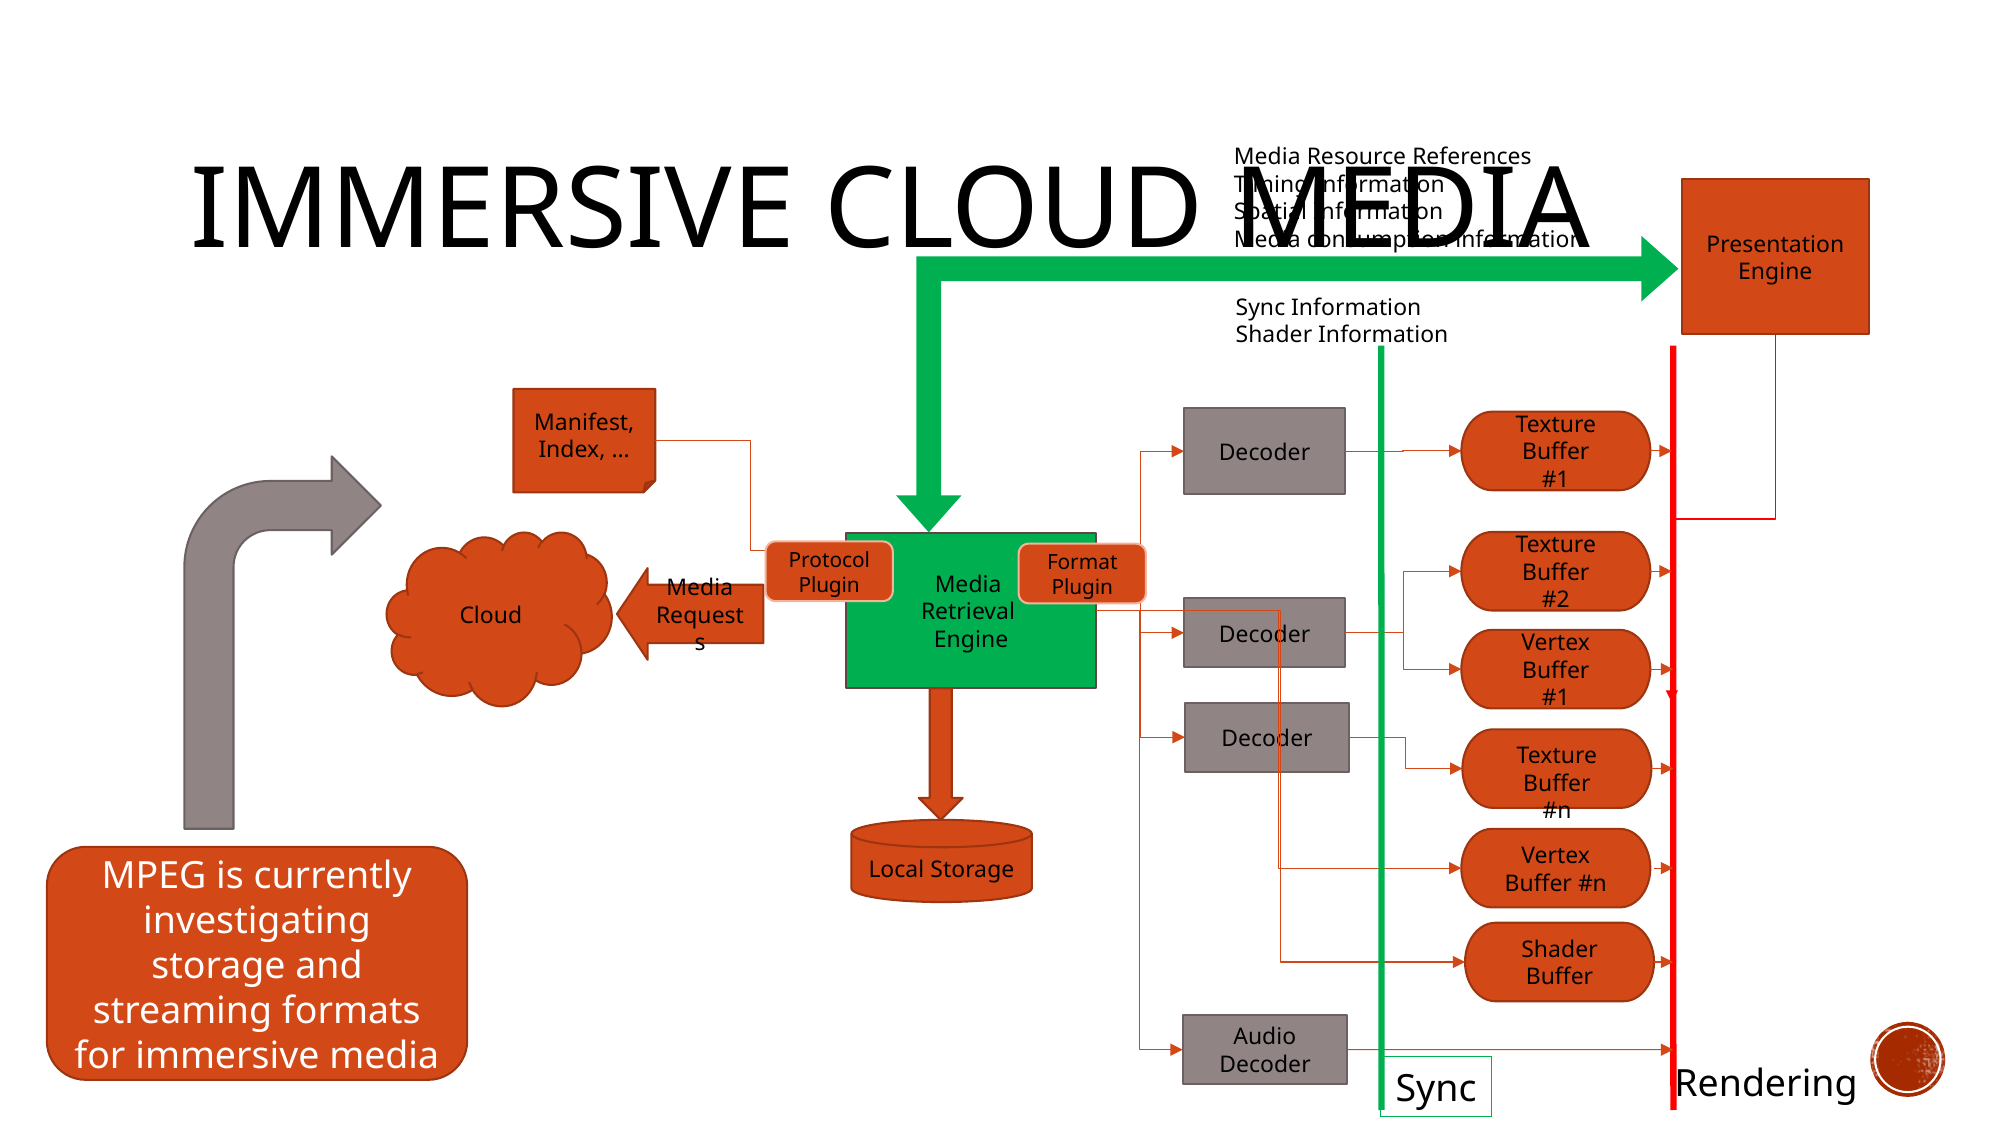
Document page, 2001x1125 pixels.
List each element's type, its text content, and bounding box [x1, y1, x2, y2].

text_box [183, 455, 382, 830]
title Immersive Cloud Media [175, 79, 1826, 344]
text_box MPEG is currently investigating storage and streaming formats for immersive media [45, 845, 386, 1081]
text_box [388, 136, 1866, 1115]
